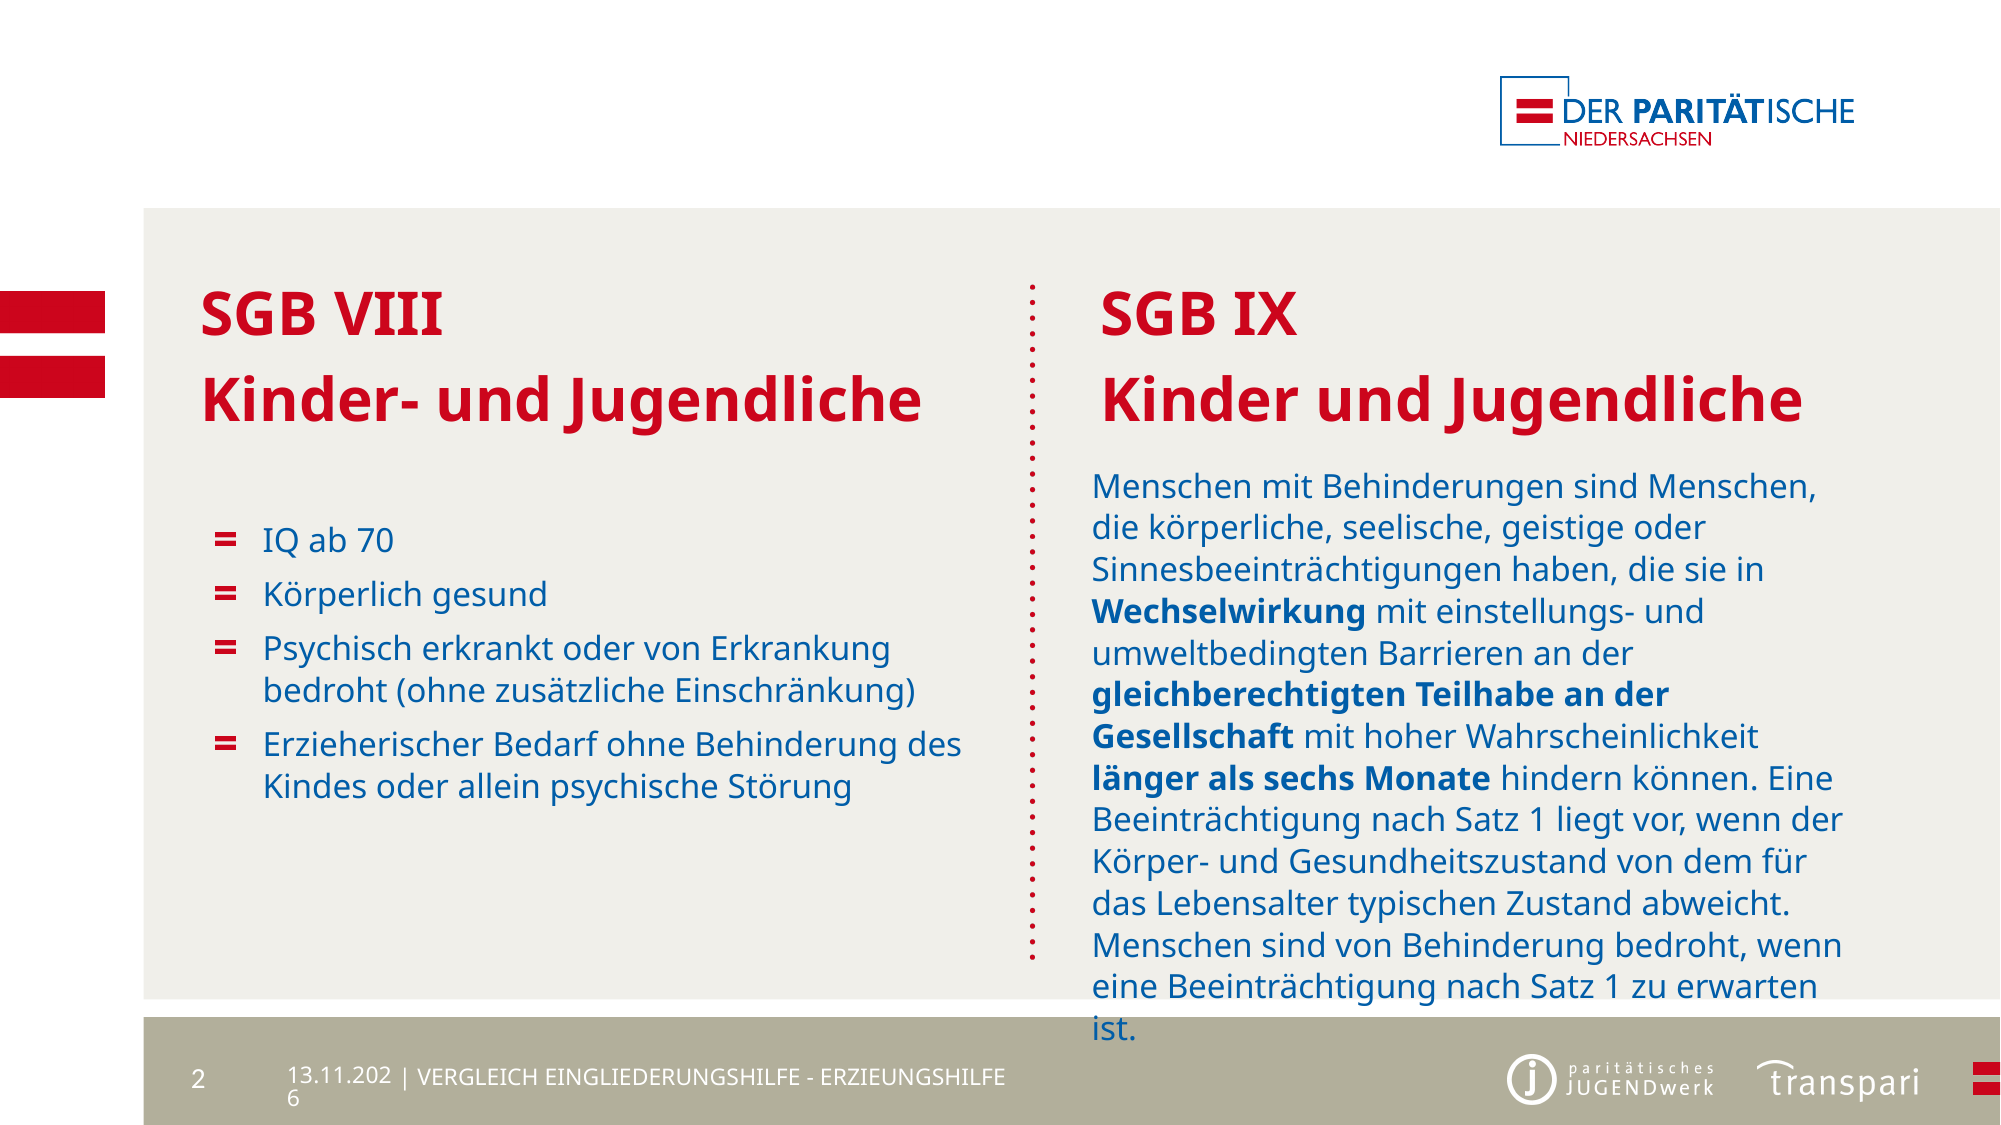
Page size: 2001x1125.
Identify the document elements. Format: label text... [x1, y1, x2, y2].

picture [1973, 1062, 2001, 1095]
picture [1507, 1054, 1713, 1105]
picture [215, 532, 232, 546]
picture [215, 736, 232, 750]
picture [215, 640, 232, 654]
picture [215, 586, 232, 600]
picture [0, 291, 105, 398]
slide_number 2 [190, 1058, 264, 1094]
list IQ ab 70 Körperlich gesund Psychisch erkrankt oder von Erkrankung bedroht (ohne zusätzliche Einschränkung) Erzieherischer Bedarf ohne Behinderung des Kindes oder allein psychische Störung [192, 462, 977, 989]
footer | vergleich eingliederungshilfe - erzieungshilfe [398, 1058, 1486, 1094]
picture [1006, 207, 1058, 1037]
picture [1757, 1060, 1918, 1102]
picture [1500, 76, 1854, 152]
list Menschen mit Behinderungen sind Menschen, die körperliche, seelische, geistige oder Sinnesbeeinträchtigungen haben, die sie in Wechselwirkung mit einstellungs- und umweltbedingten Barrieren an der gleichberechtigten Teilhabe an der Gesellschaft mit hoher Wahrscheinlichkeit länger als sechs Monate hindern können. Eine Beeinträchtigung nach Satz 1 liegt vor, wenn der Körper- und Gesundheitszustand von dem für das Lebensalter typischen Zustand abweicht. Menschen sind von Behinderung bedroht, wenn eine Beeinträchtigung nach Satz 1 zu erwarten ist. [1091, 413, 1857, 940]
text_box SGB VIII Kinder- und Jugendliche [200, 283, 970, 332]
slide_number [286, 1058, 399, 1095]
text_box SGB IX Kinder und Jugendliche [1100, 283, 1852, 332]
